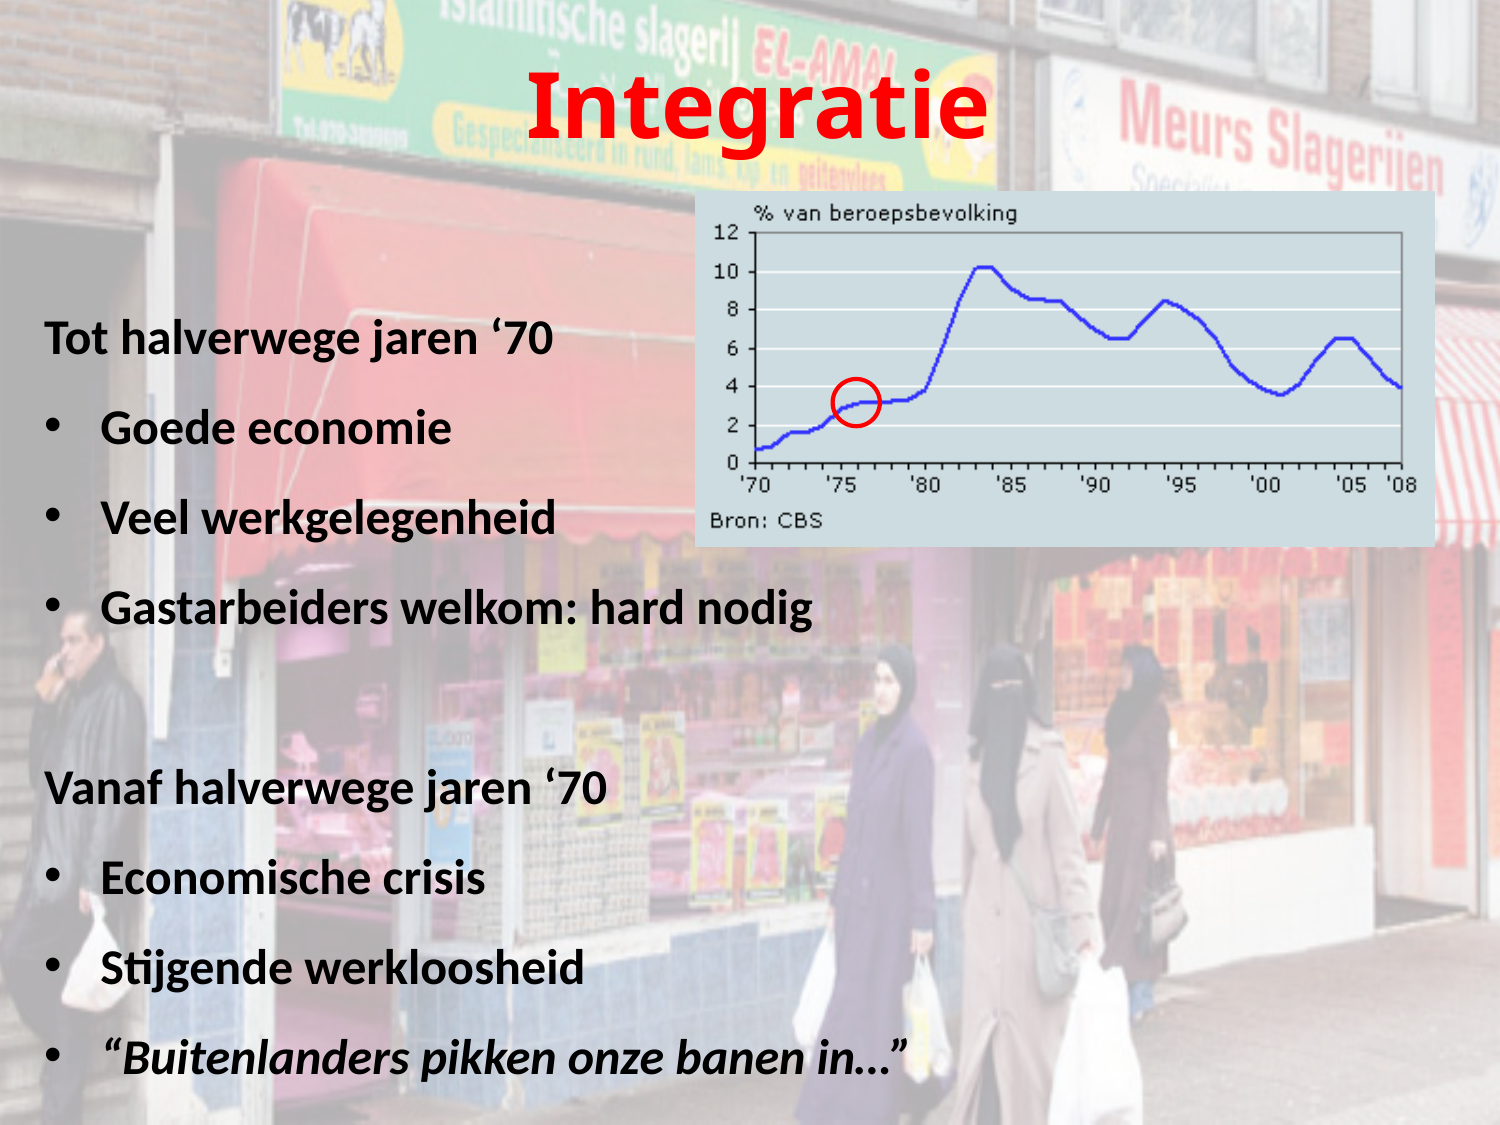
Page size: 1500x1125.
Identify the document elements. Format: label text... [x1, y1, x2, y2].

text_box Tot halverwege jaren ‘70 Goede economie Veel werkgelegenheid Gastarbeiders welkom: hard nodig Vanaf halverwege jaren ‘70 Economische crisis Stijgende werkloosheid “Buitenlanders pikken onze banen in…” [29, 267, 1042, 1092]
title Integratie [53, 7, 1465, 197]
picture [695, 191, 1435, 547]
